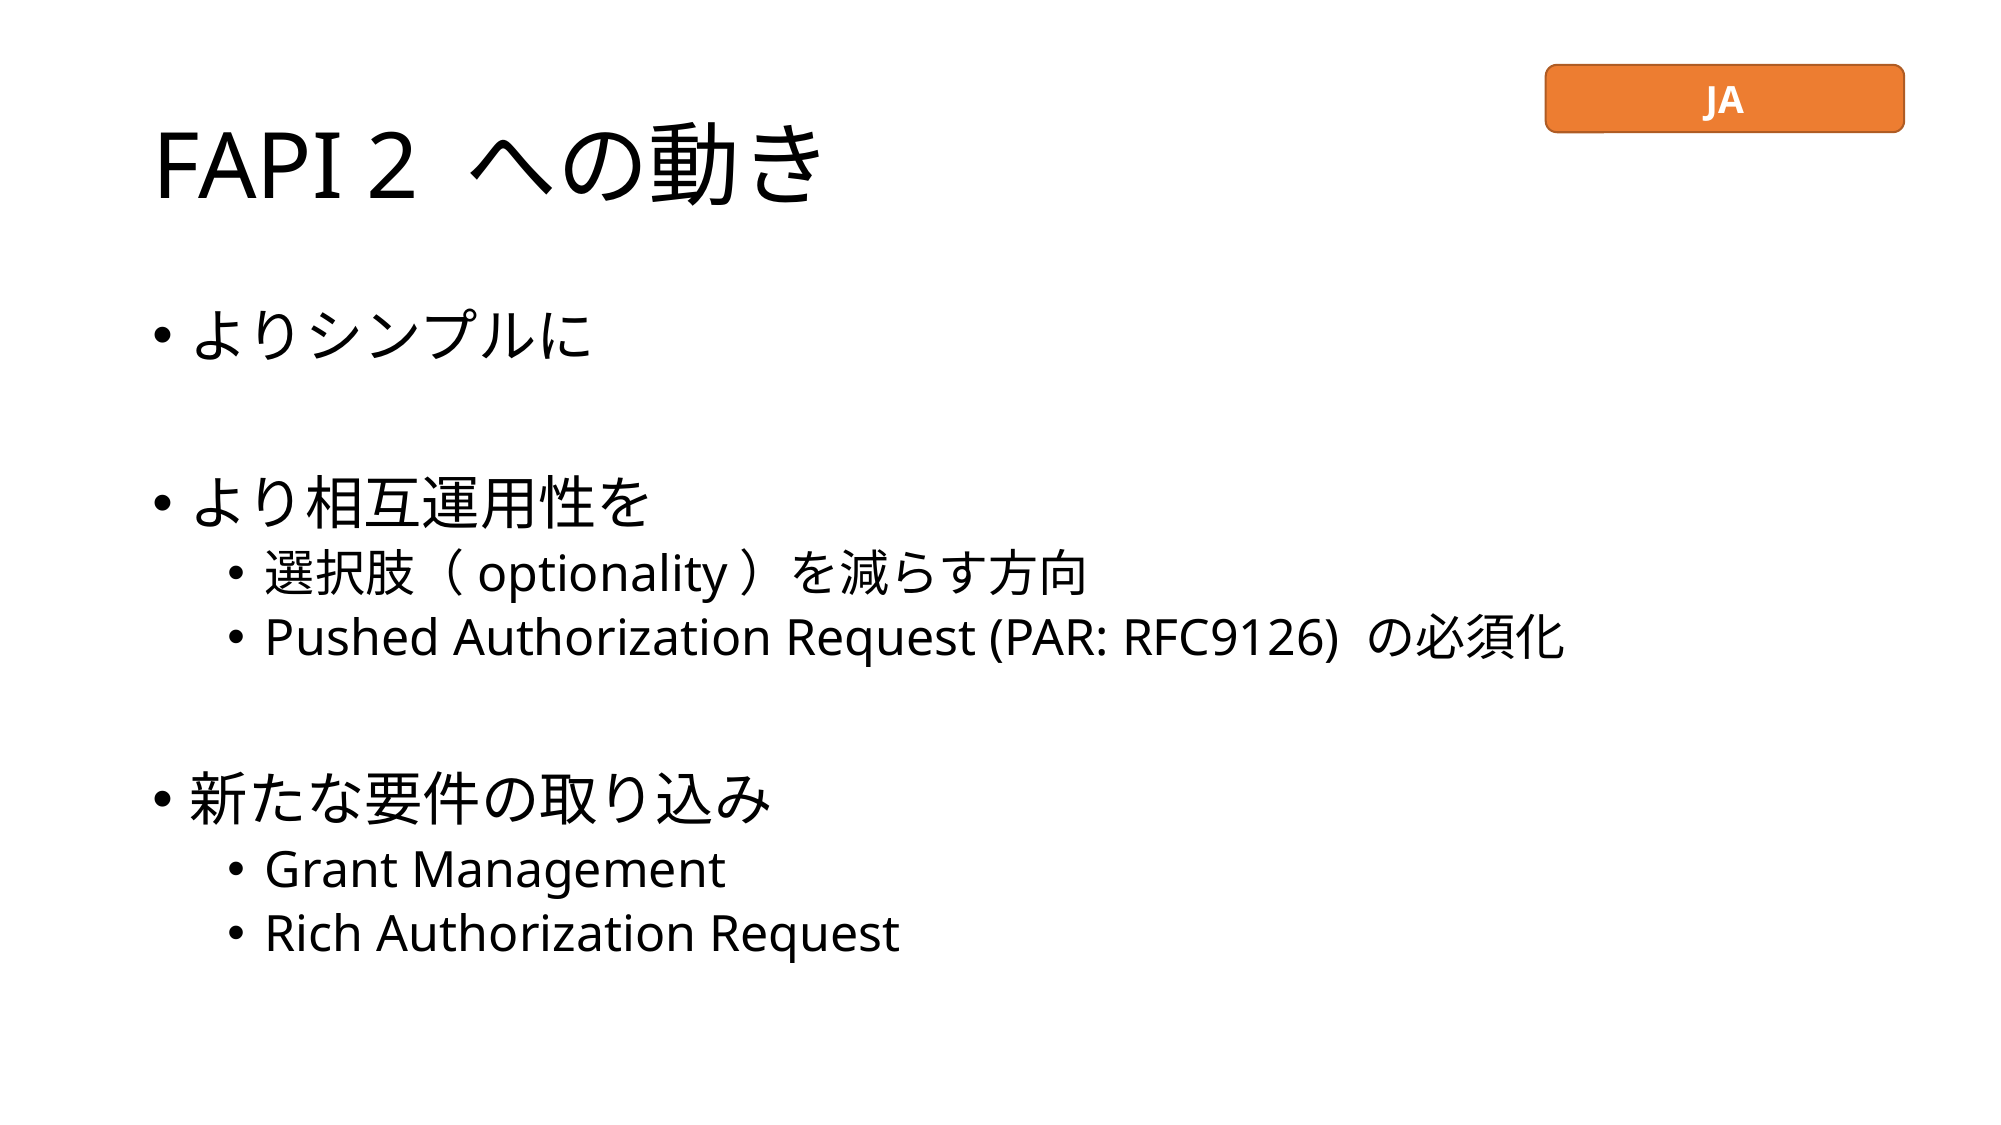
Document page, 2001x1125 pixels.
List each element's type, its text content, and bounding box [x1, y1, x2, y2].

text_box JA [1544, 63, 1906, 134]
title FAPI 2 への動き [137, 59, 1863, 278]
list よりシンプルに より相互運用性を 選択肢（optionality）を減らす方向 Pushed Authorization Request (PAR: RFC9126) の必須化 新たな要件の取り込み Grant Management Rich Authorization Request [137, 299, 1863, 1014]
